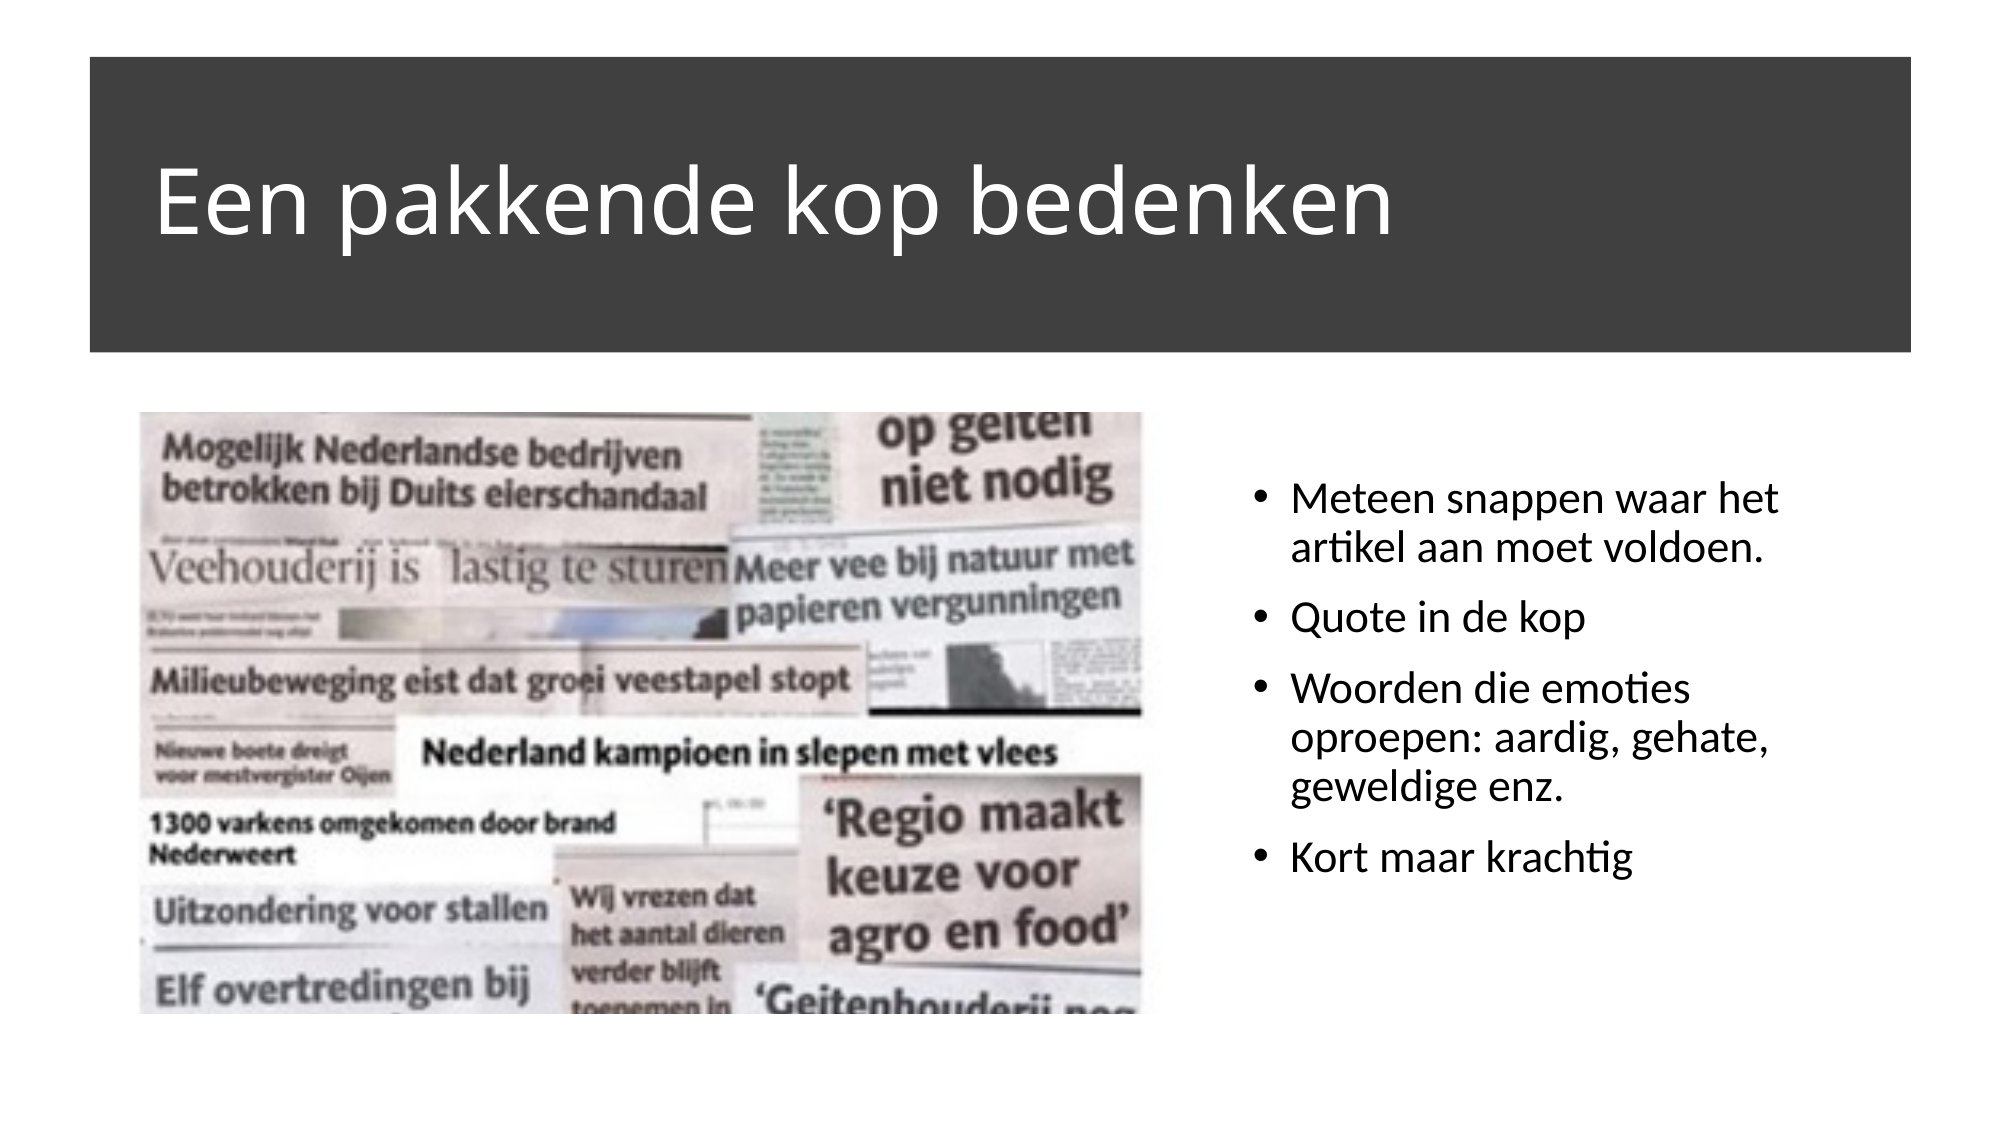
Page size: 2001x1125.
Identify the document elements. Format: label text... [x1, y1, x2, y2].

picture [137, 412, 1161, 1014]
title Een pakkende kop bedenken [137, 96, 1863, 314]
list Meteen snappen waar het artikel aan moet voldoen. Quote in de kop Woorden die emoties oproepen: aardig, gehate, geweldige enz. Kort maar krachtig [1237, 412, 1862, 1014]
text_box [89, 56, 1912, 353]
